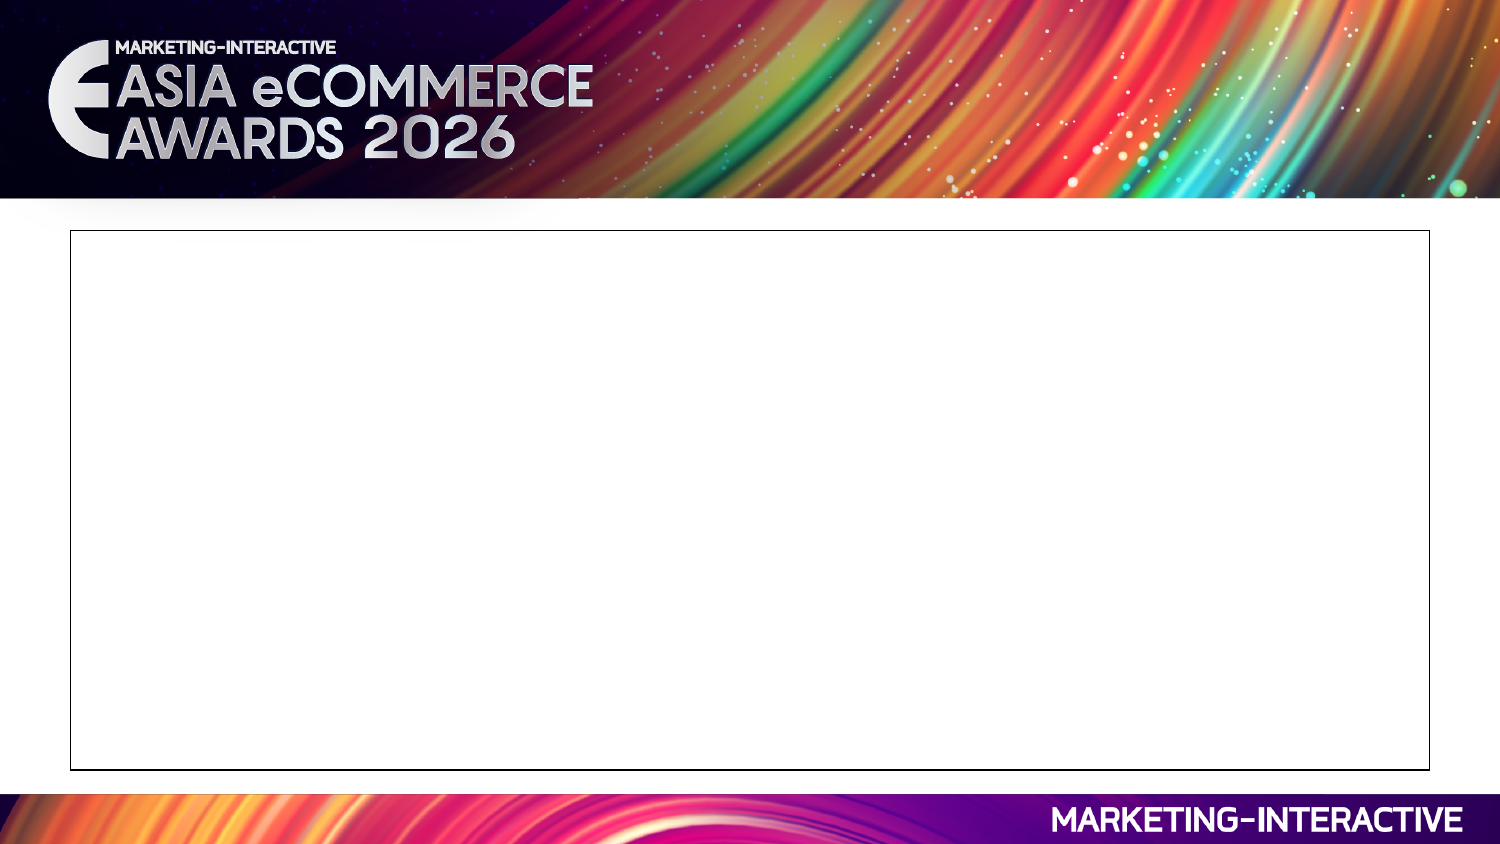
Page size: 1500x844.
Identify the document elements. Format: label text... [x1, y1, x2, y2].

text_box Performance (Max 500 words) 40% [69, 230, 1430, 771]
picture [0, 0, 1500, 844]
